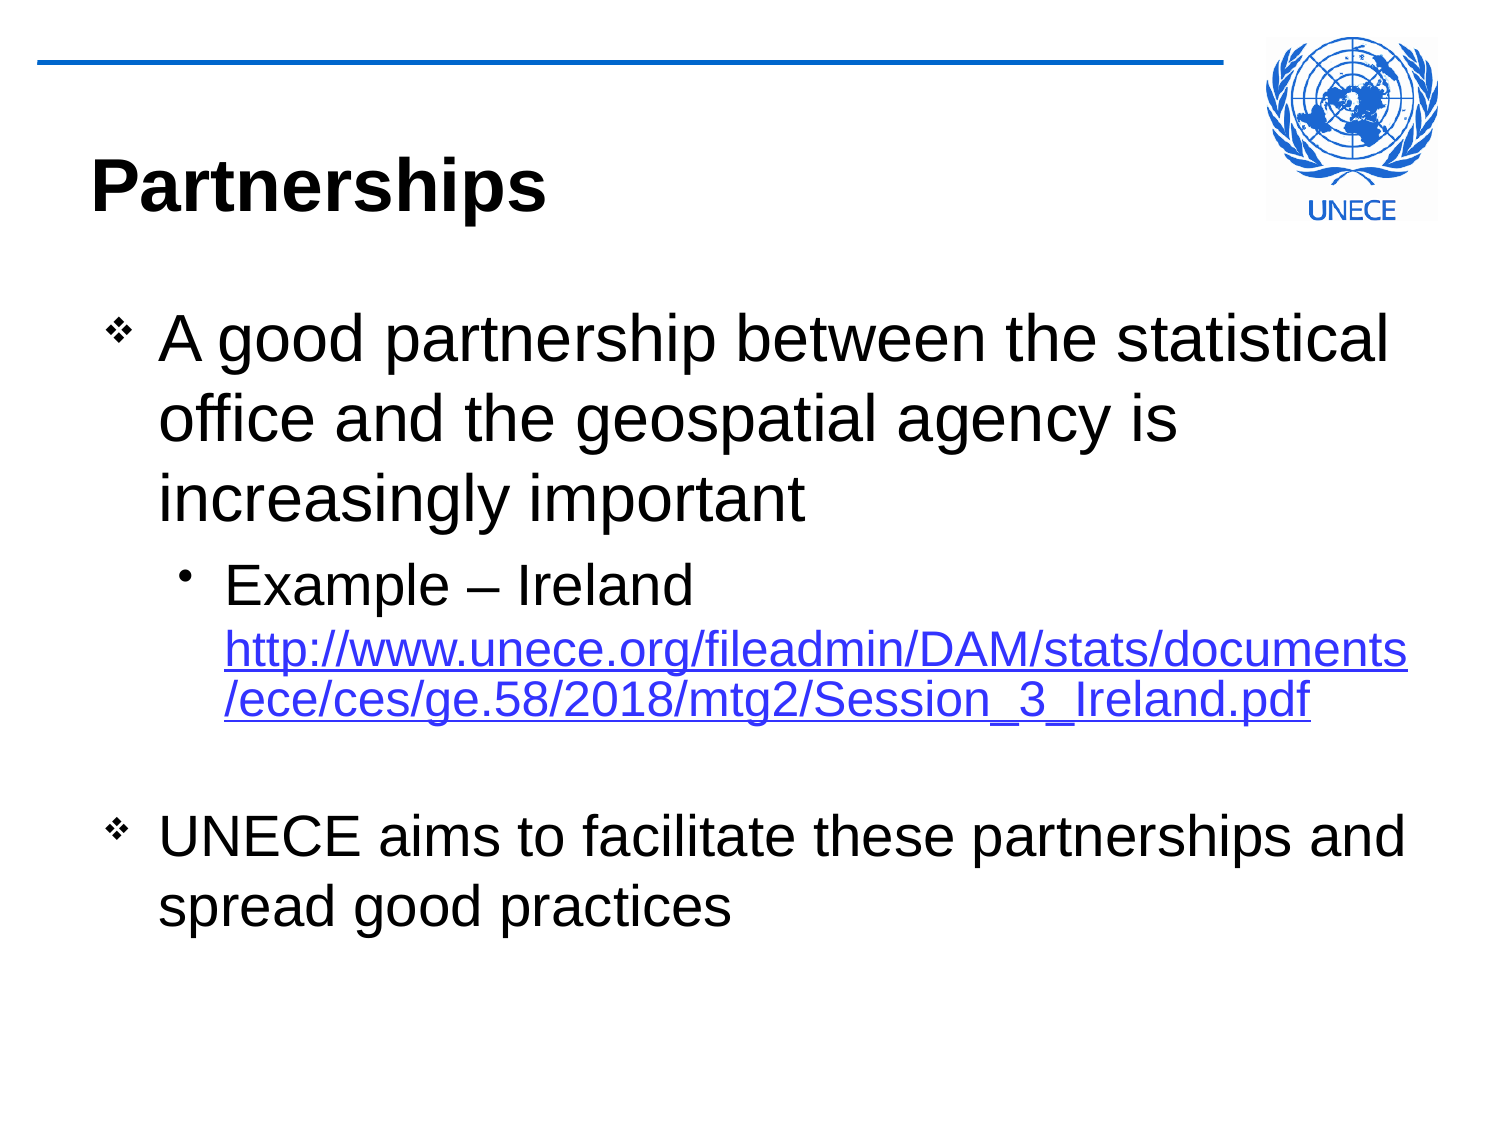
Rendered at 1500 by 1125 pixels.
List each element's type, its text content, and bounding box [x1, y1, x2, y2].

picture [1266, 37, 1438, 221]
title Partnerships [75, 99, 1238, 263]
list A good partnership between the statistical office and the geospatial agency is increasingly important Example – Ireland http://www.unece.org/fileadmin/DAM/stats/documents/ece/ces/ge.58/2018/mtg2/Session_3_Ireland.pdf UNECE aims to facilitate these partnerships and spread good practices [87, 287, 1436, 1000]
